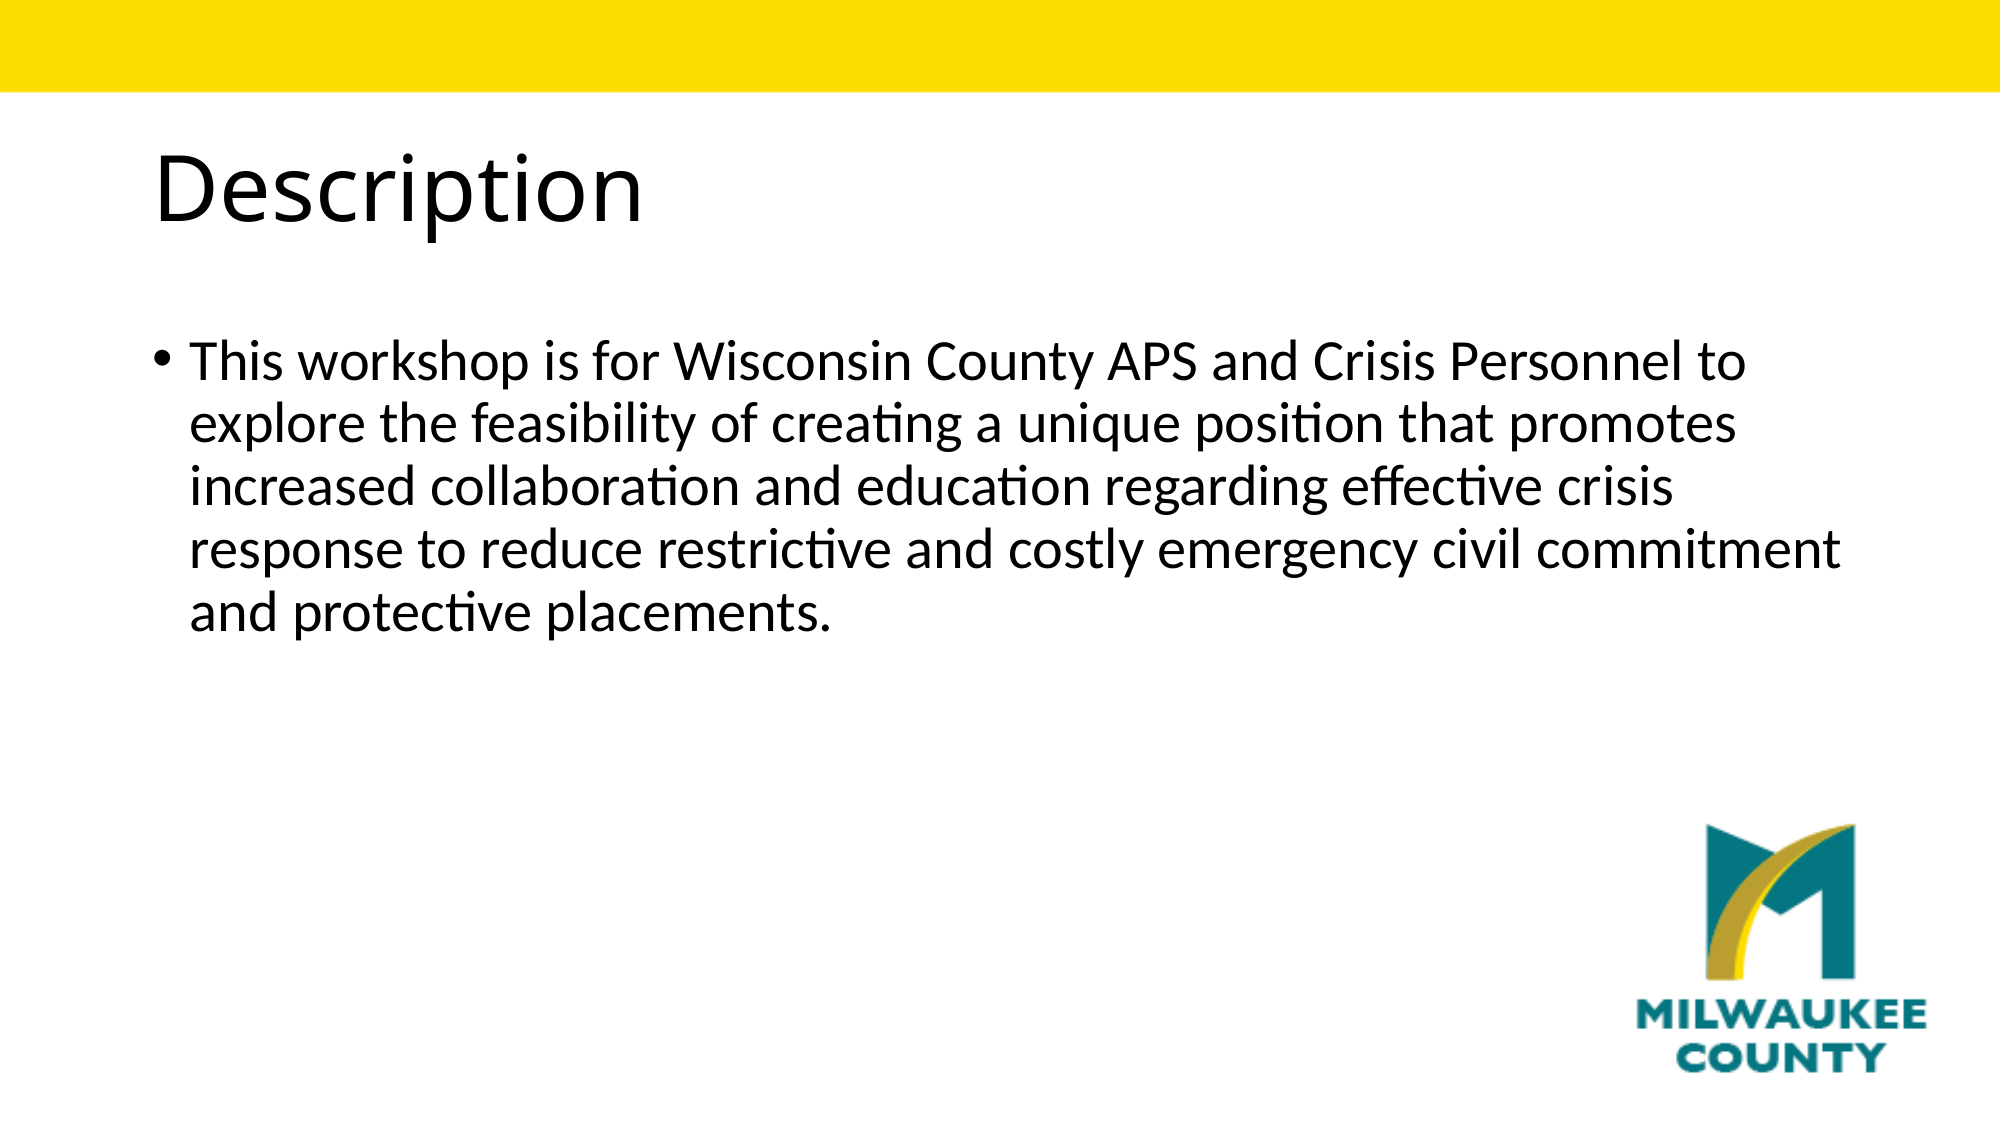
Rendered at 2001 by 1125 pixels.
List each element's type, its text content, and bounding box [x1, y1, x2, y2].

list This workshop is for Wisconsin County APS and Crisis Personnel to explore the feasibility of creating a unique position that promotes increased collaboration and education regarding effective crisis response to reduce restrictive and costly emergency civil commitment and protective placements. [137, 322, 1863, 1036]
picture [0, 0, 2000, 1125]
title Description [137, 82, 1863, 300]
